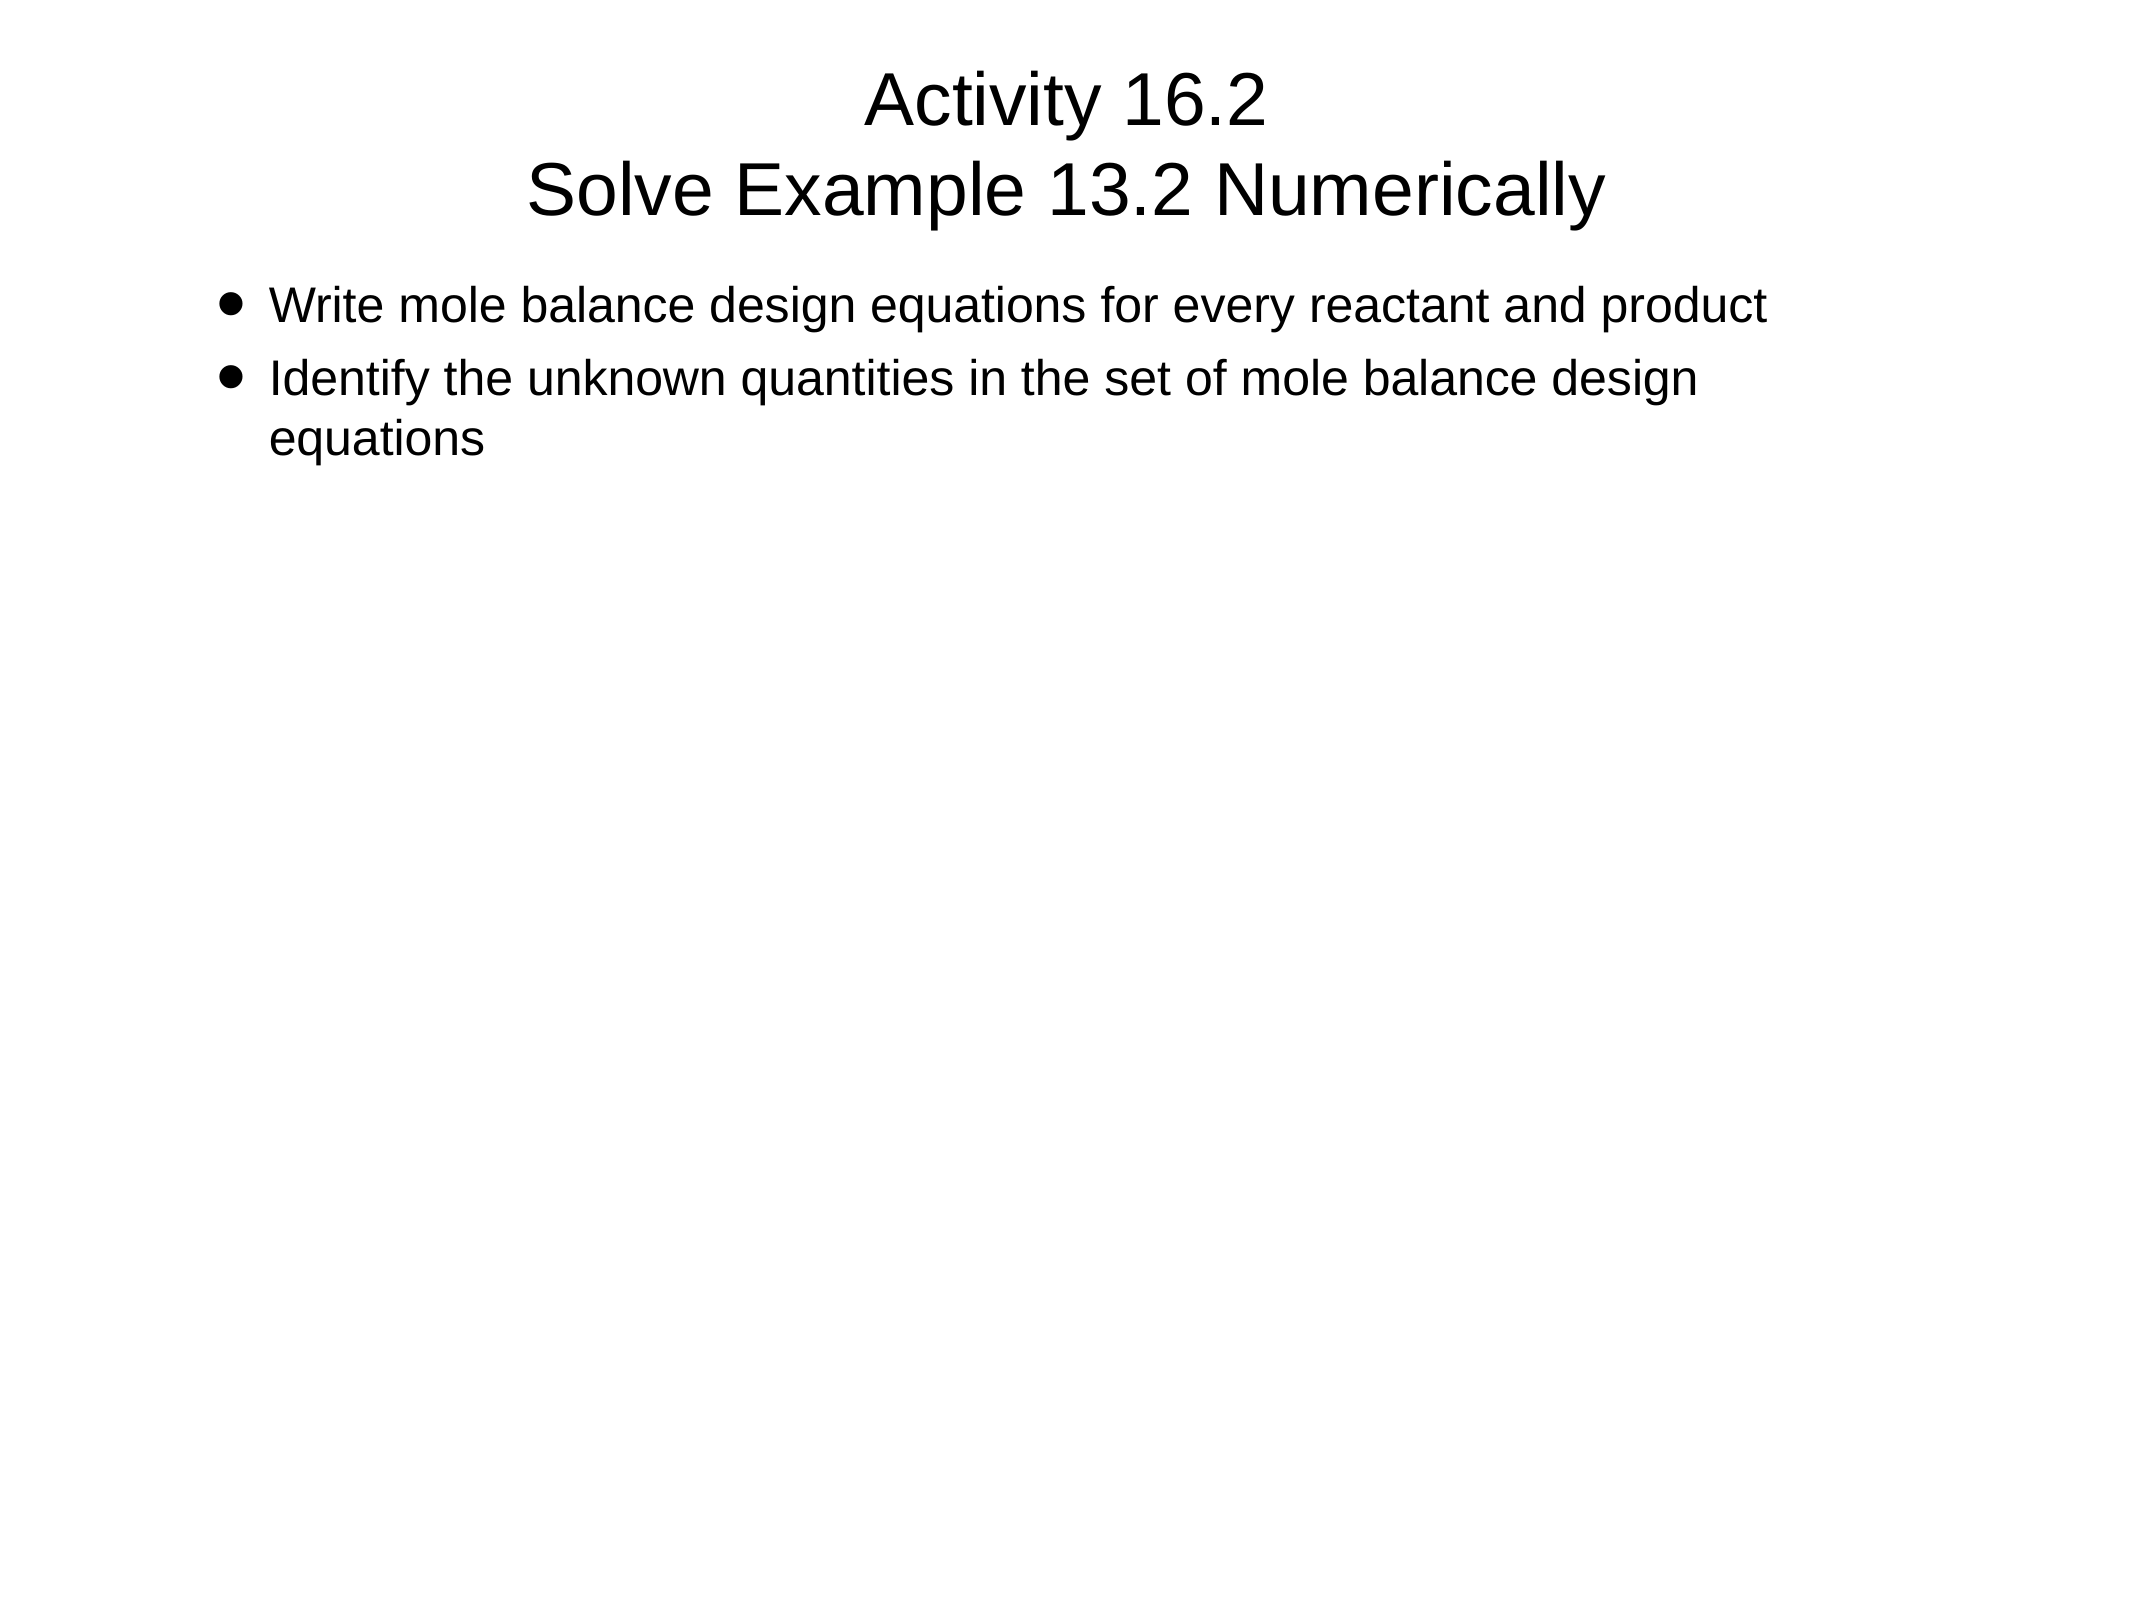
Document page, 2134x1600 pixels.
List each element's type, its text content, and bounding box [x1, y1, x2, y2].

list Write mole balance design equations for every reactant and product Identify the unknown quantities in the set of mole balance design equations [208, 264, 1925, 1463]
title Activity 16.2 Solve Example 13.2 Numerically [208, 41, 1925, 250]
